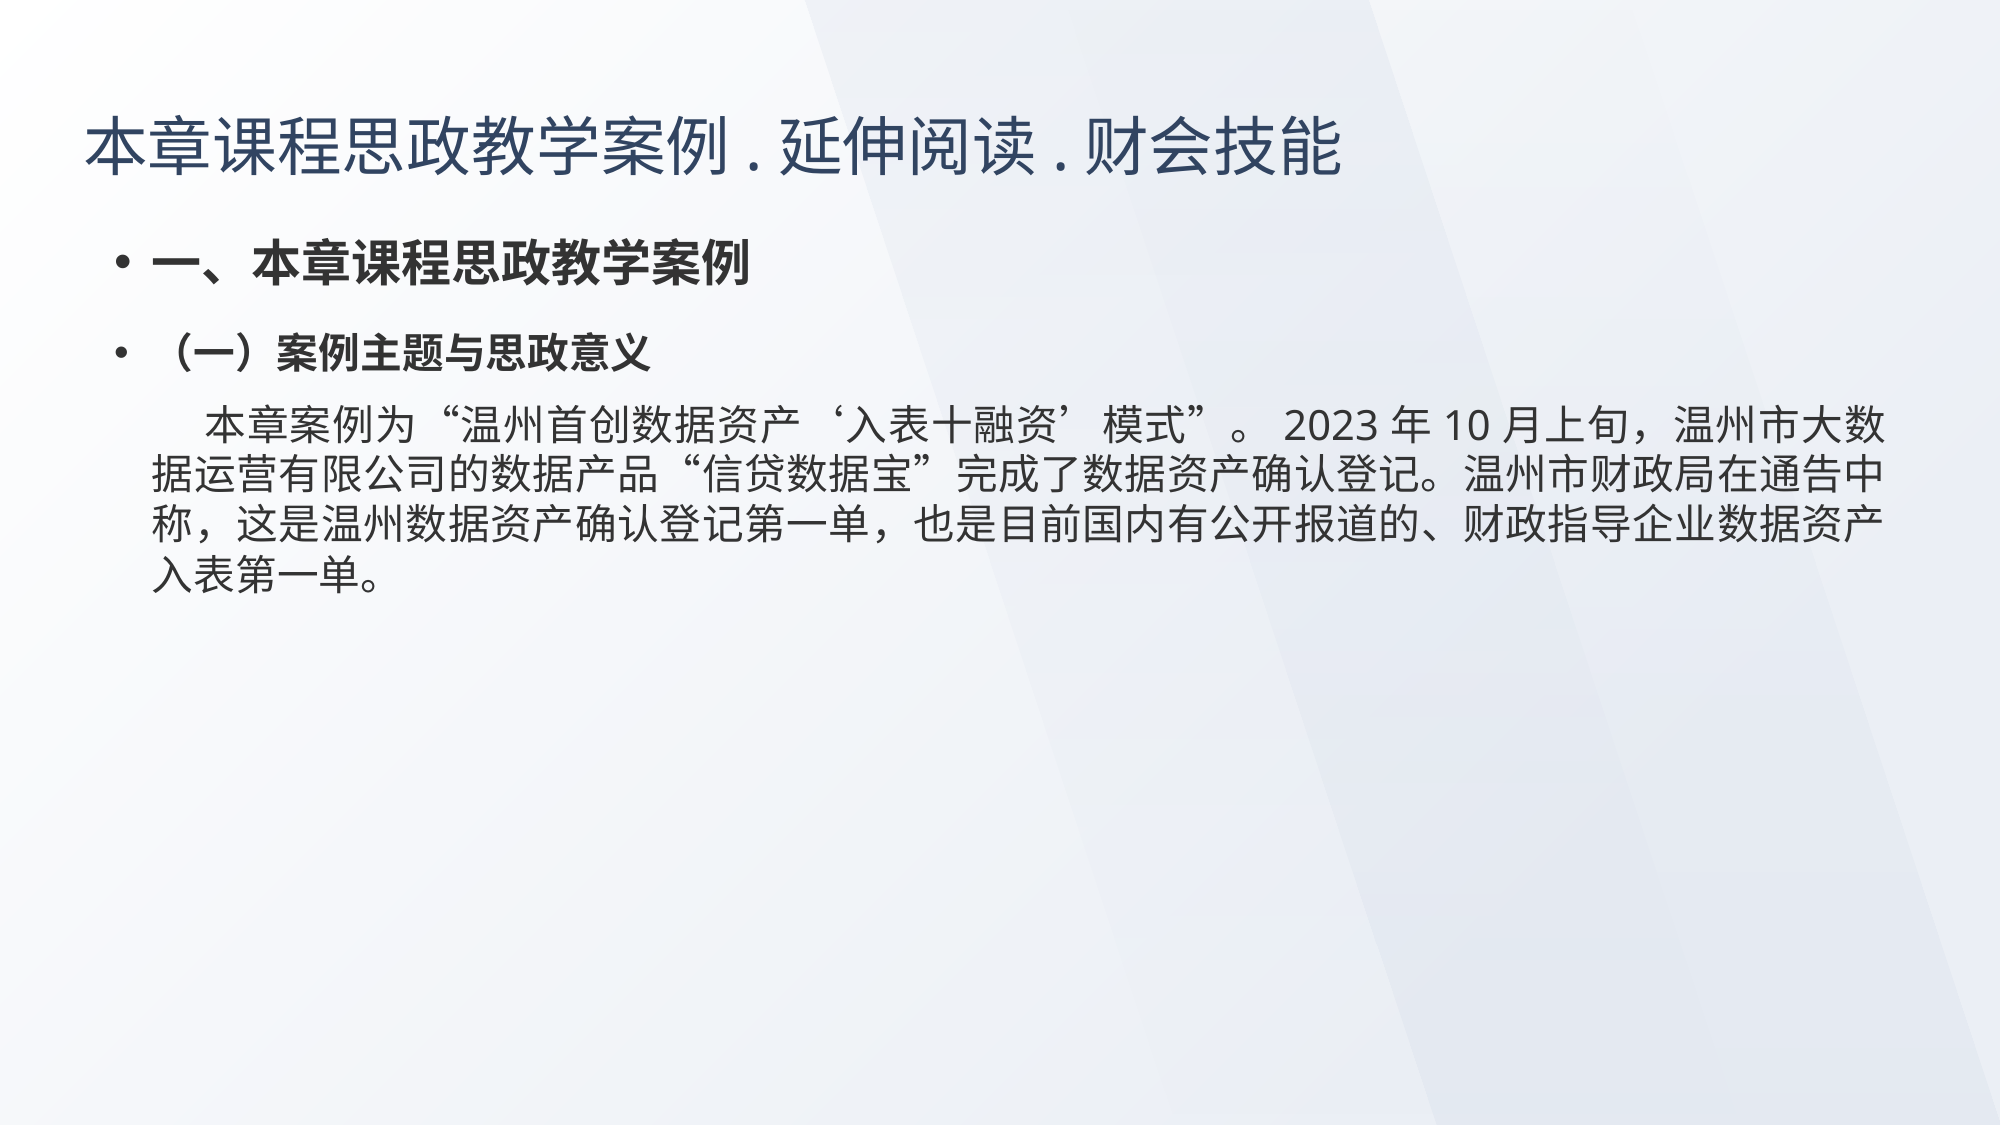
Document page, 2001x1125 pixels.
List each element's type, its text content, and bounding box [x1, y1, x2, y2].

title 本章课程思政教学案例.延伸阅读.财会技能 [83, 100, 1361, 184]
list 一、本章课程思政教学案例 （一）案例主题与思政意义 本章案例为“温州首创数据资产‘入表十融资’模式”。2023年10月上旬，温州市大数据运营有限公司的数据产品“信贷数据宝”完成了数据资产确认登记。温州市财政局在通告中称，这是温州数据资产确认登记第一单，也是目前国内有公开报道的、财政指导企业数据资产入表第一单。 [114, 213, 1886, 1013]
